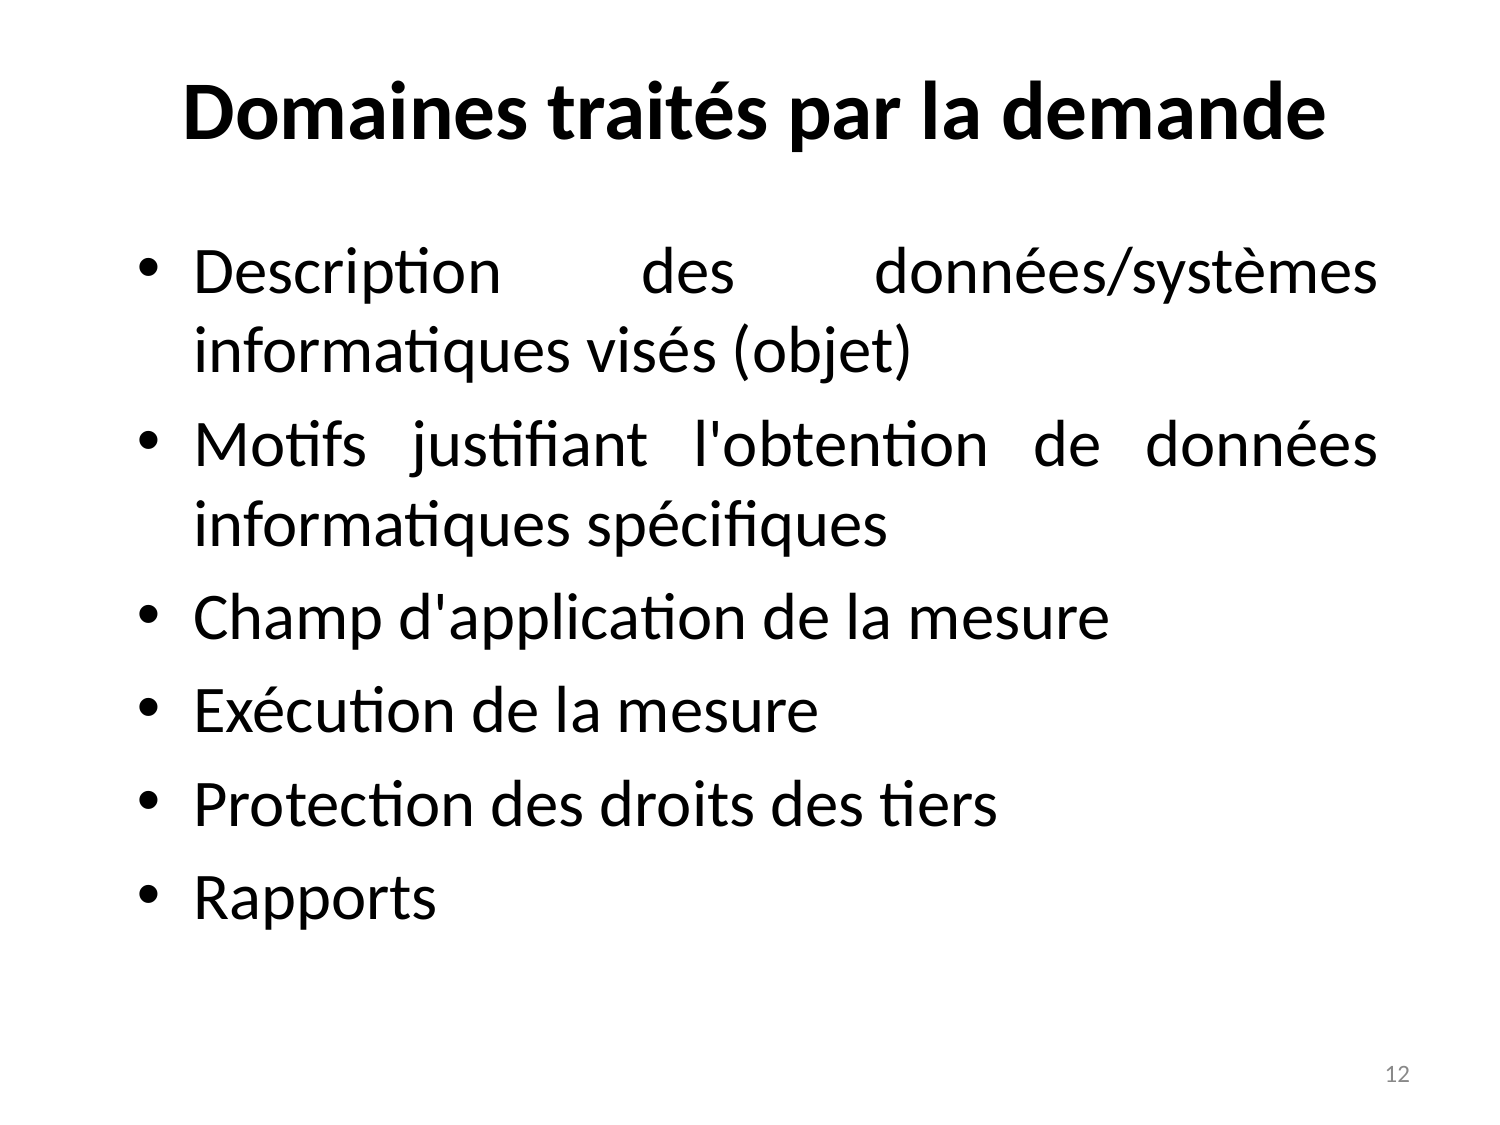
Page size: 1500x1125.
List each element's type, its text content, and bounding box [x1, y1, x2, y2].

slide_number 12 [1074, 1042, 1425, 1103]
text_box Description des données/systèmes informatiques visés (objet) Motifs justifiant l'obtention de données informatiques spécifiques Champ d'application de la mesure Exécution de la mesure Protection des droits des tiers Rapports [122, 218, 1394, 1043]
text_box Domaines traités par la demande [149, 37, 1353, 189]
